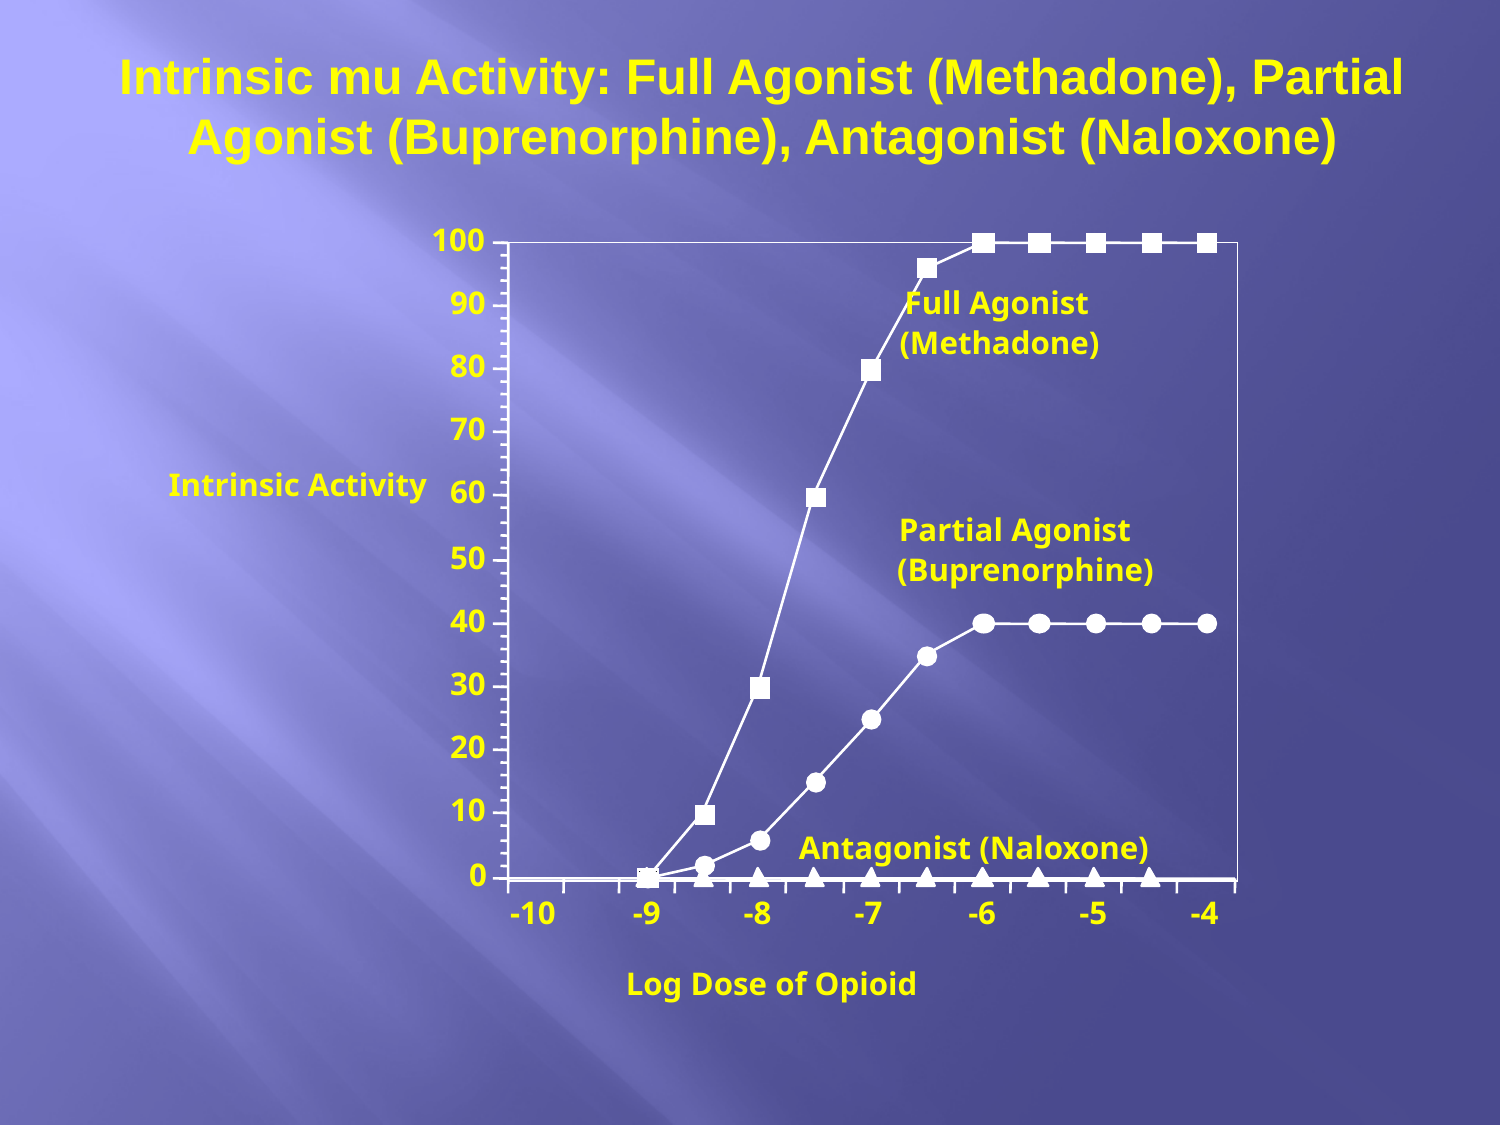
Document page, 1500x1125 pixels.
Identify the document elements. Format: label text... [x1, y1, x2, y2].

text_box [637, 869, 645, 878]
text_box [641, 868, 653, 878]
text_box [1198, 233, 1216, 252]
text_box [1087, 614, 1105, 633]
text_box [918, 259, 936, 277]
text_box (Methadone) [899, 323, 1100, 361]
text_box [698, 868, 708, 878]
text_box -6 [968, 893, 997, 932]
text_box 20 [450, 727, 487, 765]
text_box 50 [450, 537, 487, 576]
text_box [1198, 614, 1216, 633]
text_box [861, 879, 880, 886]
text_box [694, 879, 713, 886]
text_box -5 [1079, 893, 1108, 932]
text_box [921, 868, 932, 878]
text_box [865, 868, 876, 878]
text_box (Buprenorphine) [897, 550, 1155, 588]
text_box [1085, 879, 1104, 886]
text_box [972, 879, 993, 886]
text_box -9 [632, 893, 661, 932]
text_box [751, 831, 770, 850]
text_box [1087, 233, 1105, 252]
text_box Antagonist (Naloxone) [799, 828, 1150, 866]
text_box [1032, 868, 1044, 878]
text_box [509, 242, 1238, 881]
text_box Partial Agonist [898, 510, 1131, 548]
text_box [1089, 868, 1100, 878]
text_box [1142, 614, 1161, 633]
text_box [648, 869, 658, 878]
text_box 0 [469, 855, 488, 894]
text_box 30 [450, 664, 487, 702]
text_box 10 [450, 790, 487, 828]
text_box -7 [854, 893, 883, 932]
text_box Intrinsic Activity [168, 464, 428, 503]
text_box [809, 868, 819, 878]
text_box [862, 710, 881, 729]
text_box [807, 488, 825, 507]
text_box [805, 879, 824, 886]
text_box [973, 233, 994, 252]
text_box Log Dose of Opioid [625, 964, 918, 1002]
text_box [1029, 233, 1050, 252]
text_box [638, 870, 645, 878]
text_box Full Agonist [904, 283, 1090, 321]
text_box [636, 879, 657, 886]
text_box [1142, 233, 1161, 252]
text_box [918, 647, 936, 666]
text_box [1028, 879, 1049, 886]
text_box -10 [510, 893, 557, 932]
text_box 90 [450, 283, 487, 321]
text_box [1141, 879, 1160, 886]
text_box [696, 806, 714, 825]
text_box [1029, 614, 1050, 633]
text_box [976, 868, 989, 878]
text_box 70 [450, 409, 487, 447]
text_box [973, 614, 994, 633]
text_box [696, 857, 714, 874]
text_box 80 [450, 346, 487, 384]
text_box -8 [743, 893, 772, 932]
text_box 100 [431, 220, 486, 258]
text_box [750, 879, 768, 886]
text_box [916, 879, 935, 886]
text_box [862, 359, 881, 381]
text_box [751, 677, 770, 698]
text_box [1144, 868, 1155, 878]
text_box -4 [1190, 893, 1219, 932]
text_box 60 [450, 472, 487, 510]
text_box [807, 773, 825, 792]
text_box Intrinsic mu Activity: Full Agonist (Methadone), Partial Agonist (Buprenorphine), Antagonist (Naloxone) [75, 37, 1450, 173]
text_box [753, 868, 764, 878]
text_box 40 [450, 601, 487, 639]
